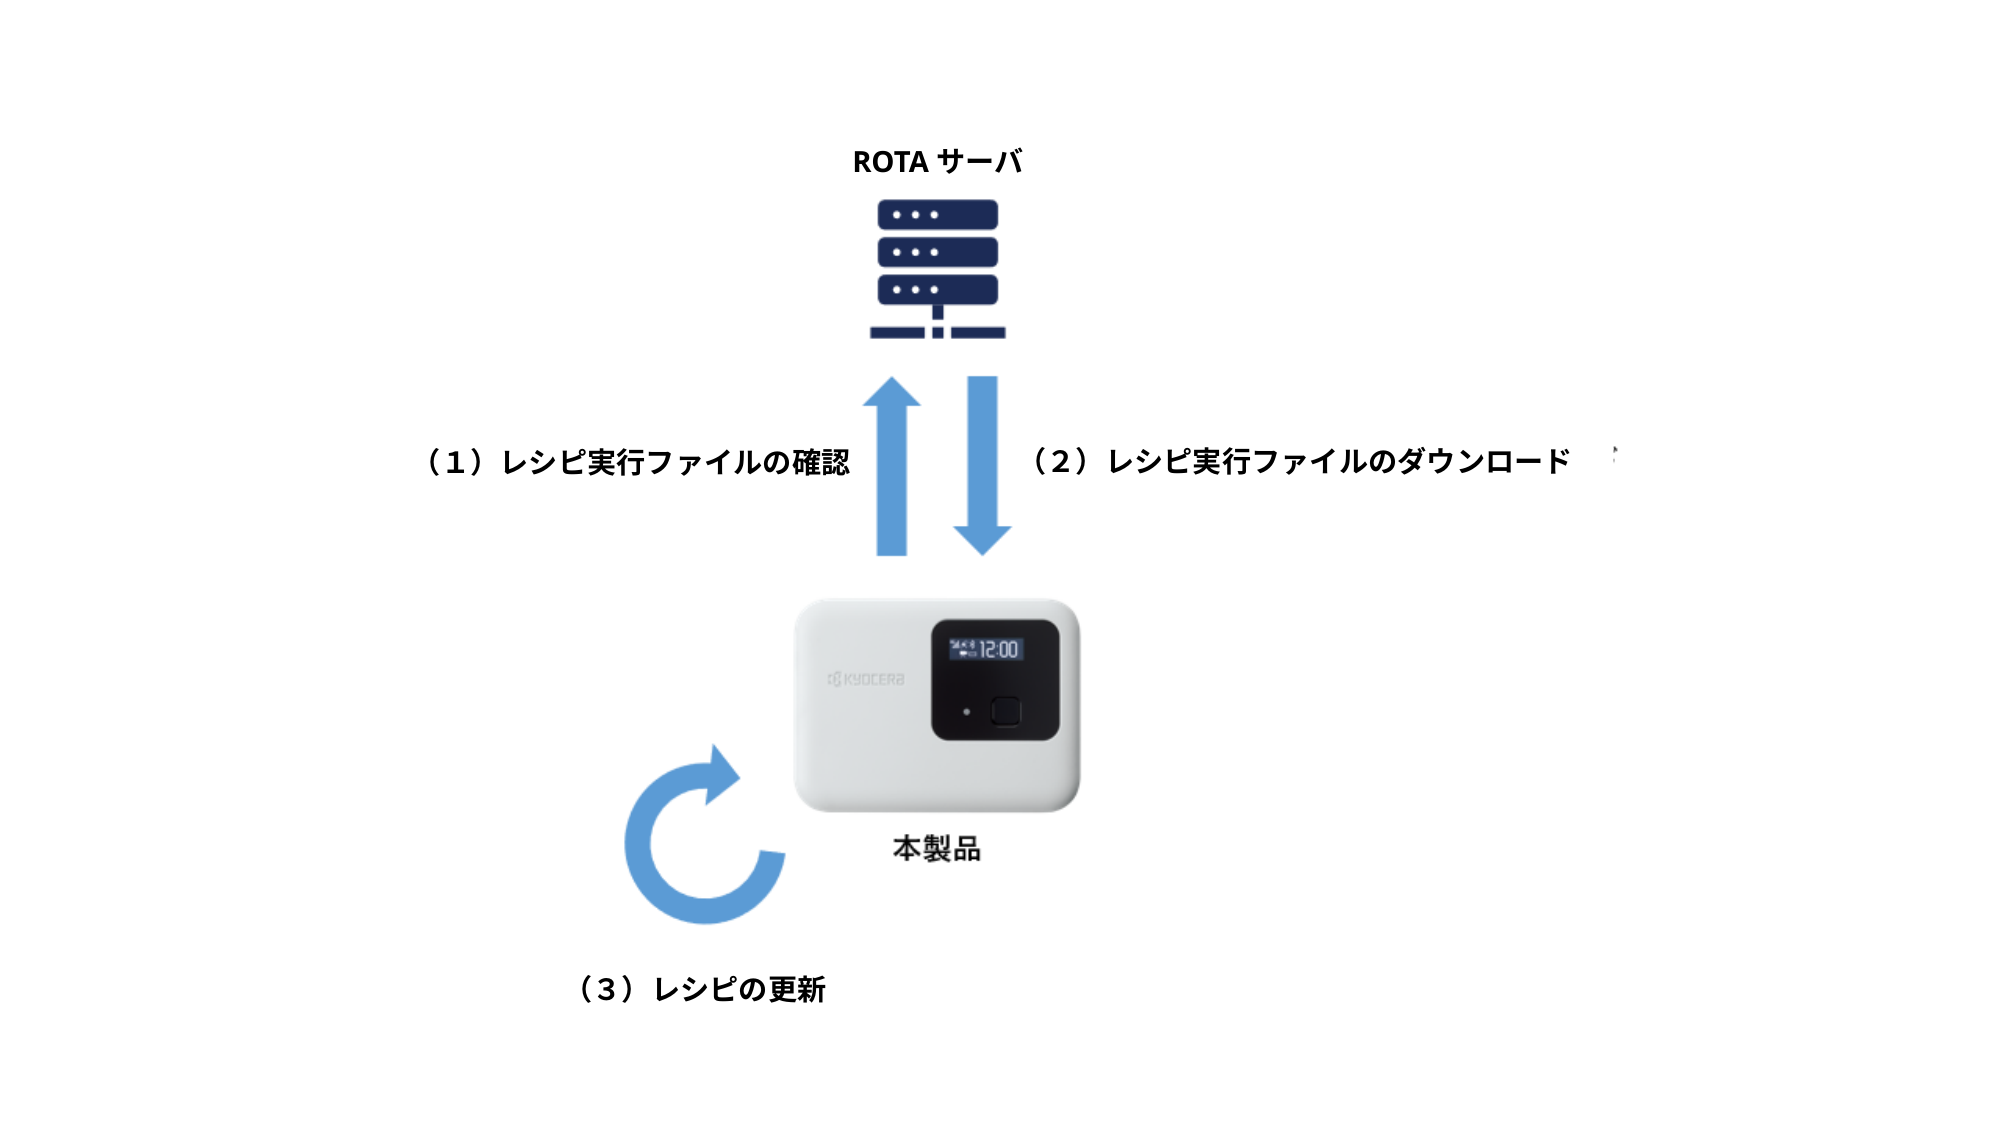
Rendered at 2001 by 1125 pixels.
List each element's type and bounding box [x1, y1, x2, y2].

text_box [337, 95, 1663, 1030]
